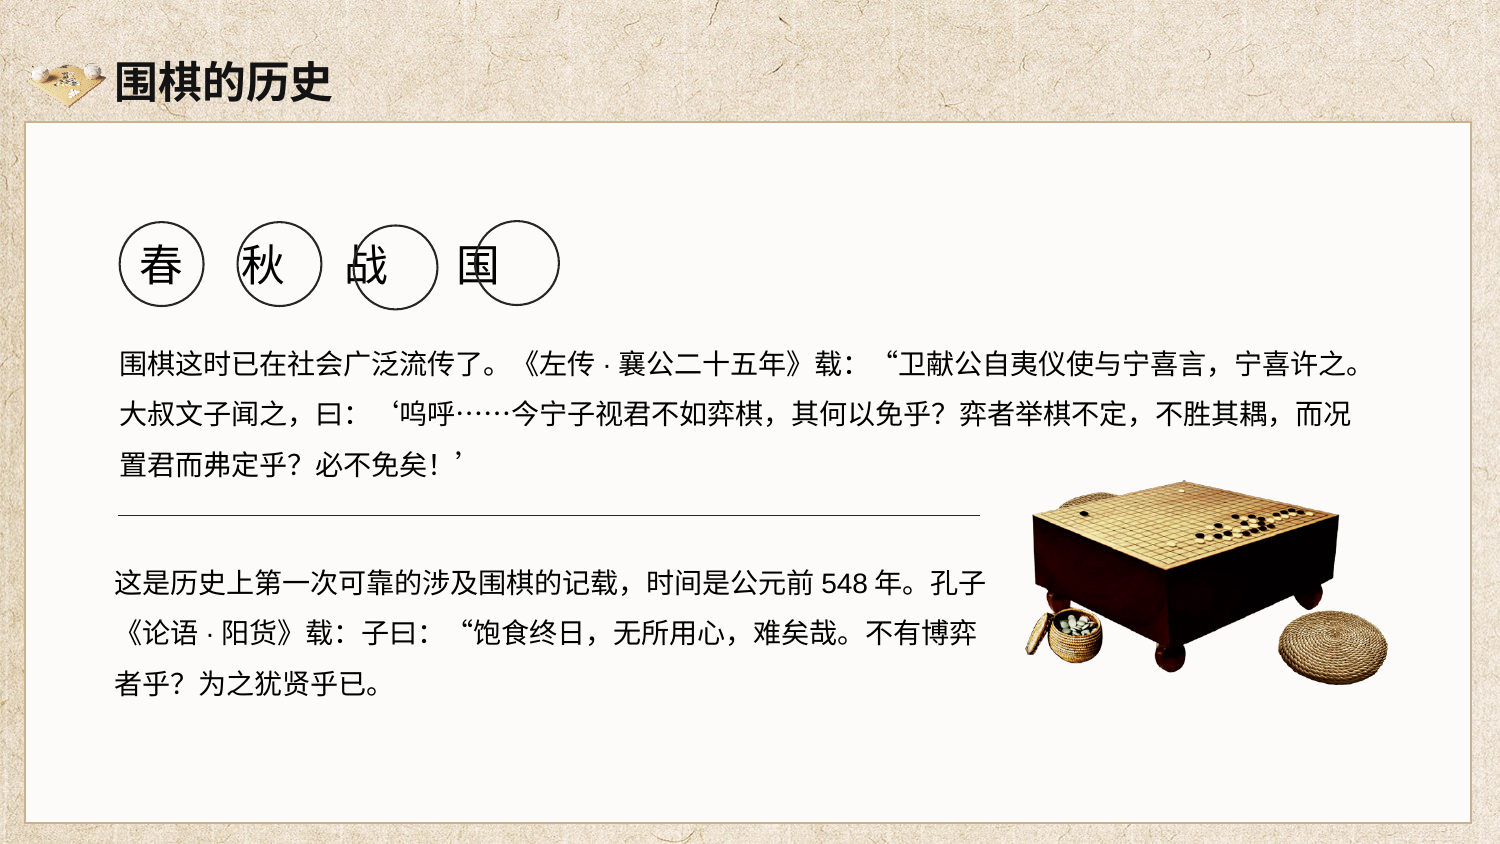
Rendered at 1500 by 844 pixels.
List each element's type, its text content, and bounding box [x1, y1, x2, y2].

text_box 这是历史上第一次可靠的涉及围棋的记载，时间是公元前548年。孔子《论语·阳货》载：子曰：“饱食终日，无所用心，难矣哉。不有博弈者乎？为之犹贤乎已。 [99, 540, 1010, 708]
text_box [119, 221, 600, 310]
text_box 围棋这时已在社会广泛流传了。《左传·襄公二十五年》载：“卫献公自夷仪使与宁喜言，宁喜许之。大叔文子闻之，曰：‘呜呼……今宁子视君不如弈棋，其何以免乎？弈者举棋不定，不胜其耦，而况置君而弗定乎？必不免矣！’ [104, 321, 1388, 489]
picture [0, 0, 1500, 844]
